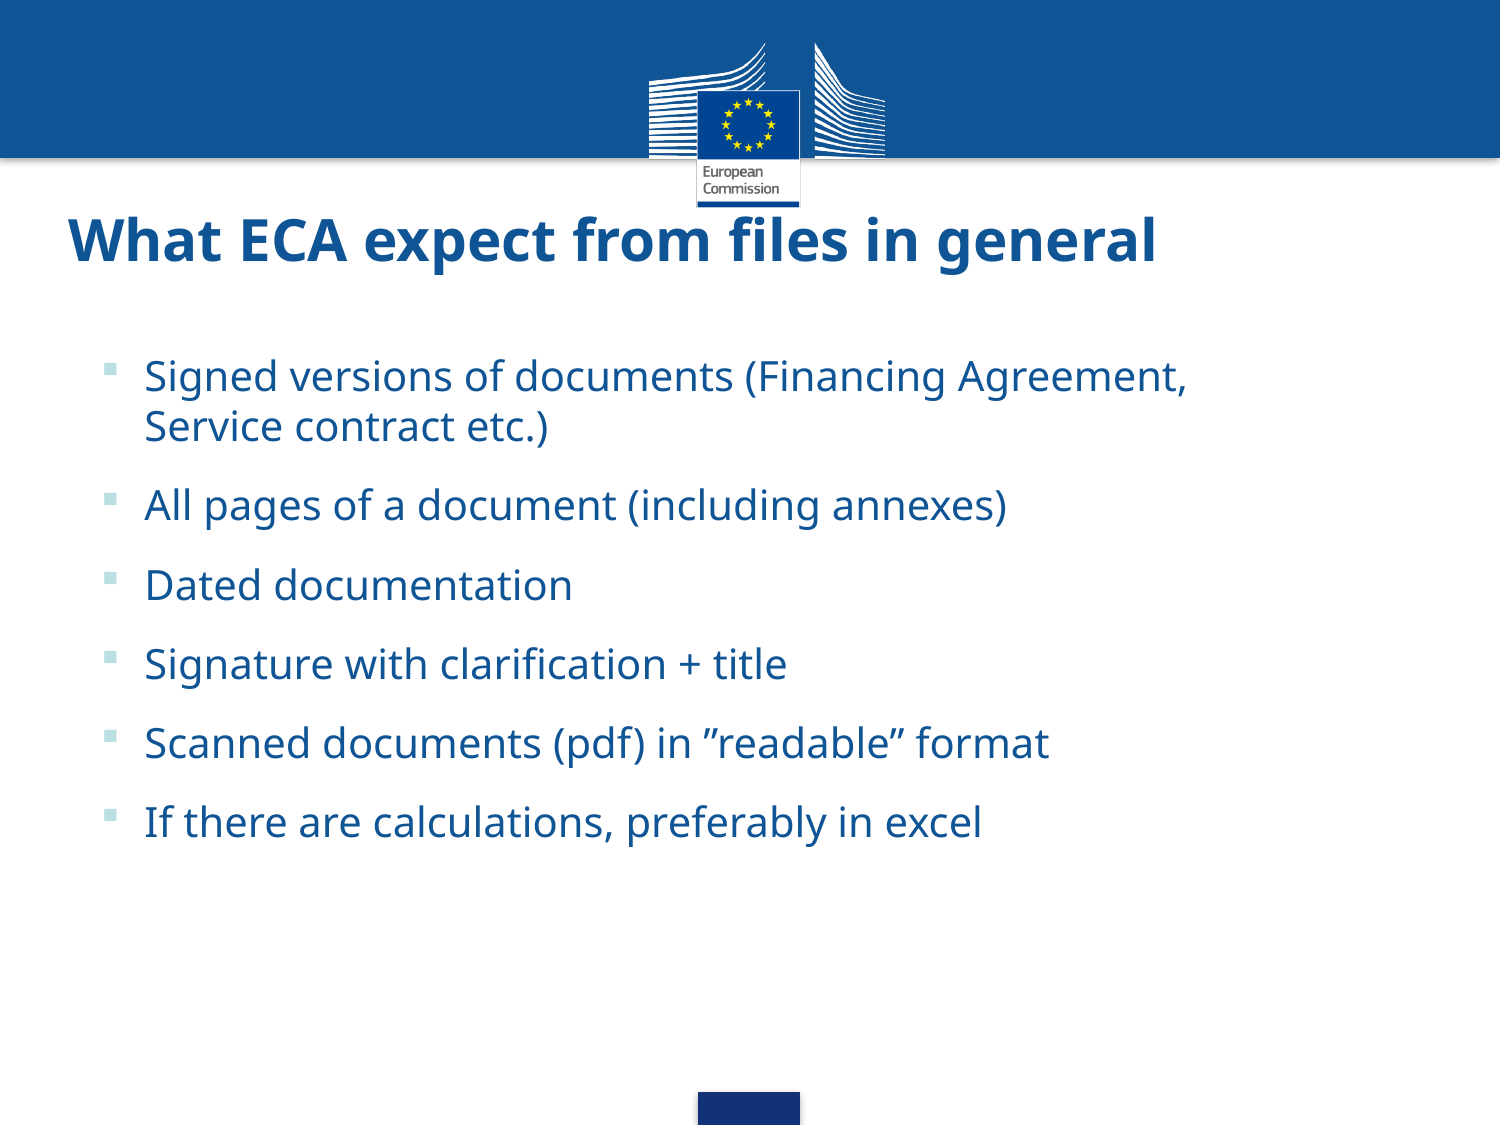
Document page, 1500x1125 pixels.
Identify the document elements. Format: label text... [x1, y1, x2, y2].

picture [649, 42, 885, 198]
title What ECA expect from files in general [53, 198, 1400, 279]
text_box Signed versions of documents (Financing Agreement, Service contract etc.) All pages of a document (including annexes) Dated documentation Signature with clarification + title Scanned documents (pdf) in ”readable” format If there are calculations, preferably in excel [100, 349, 1330, 1047]
